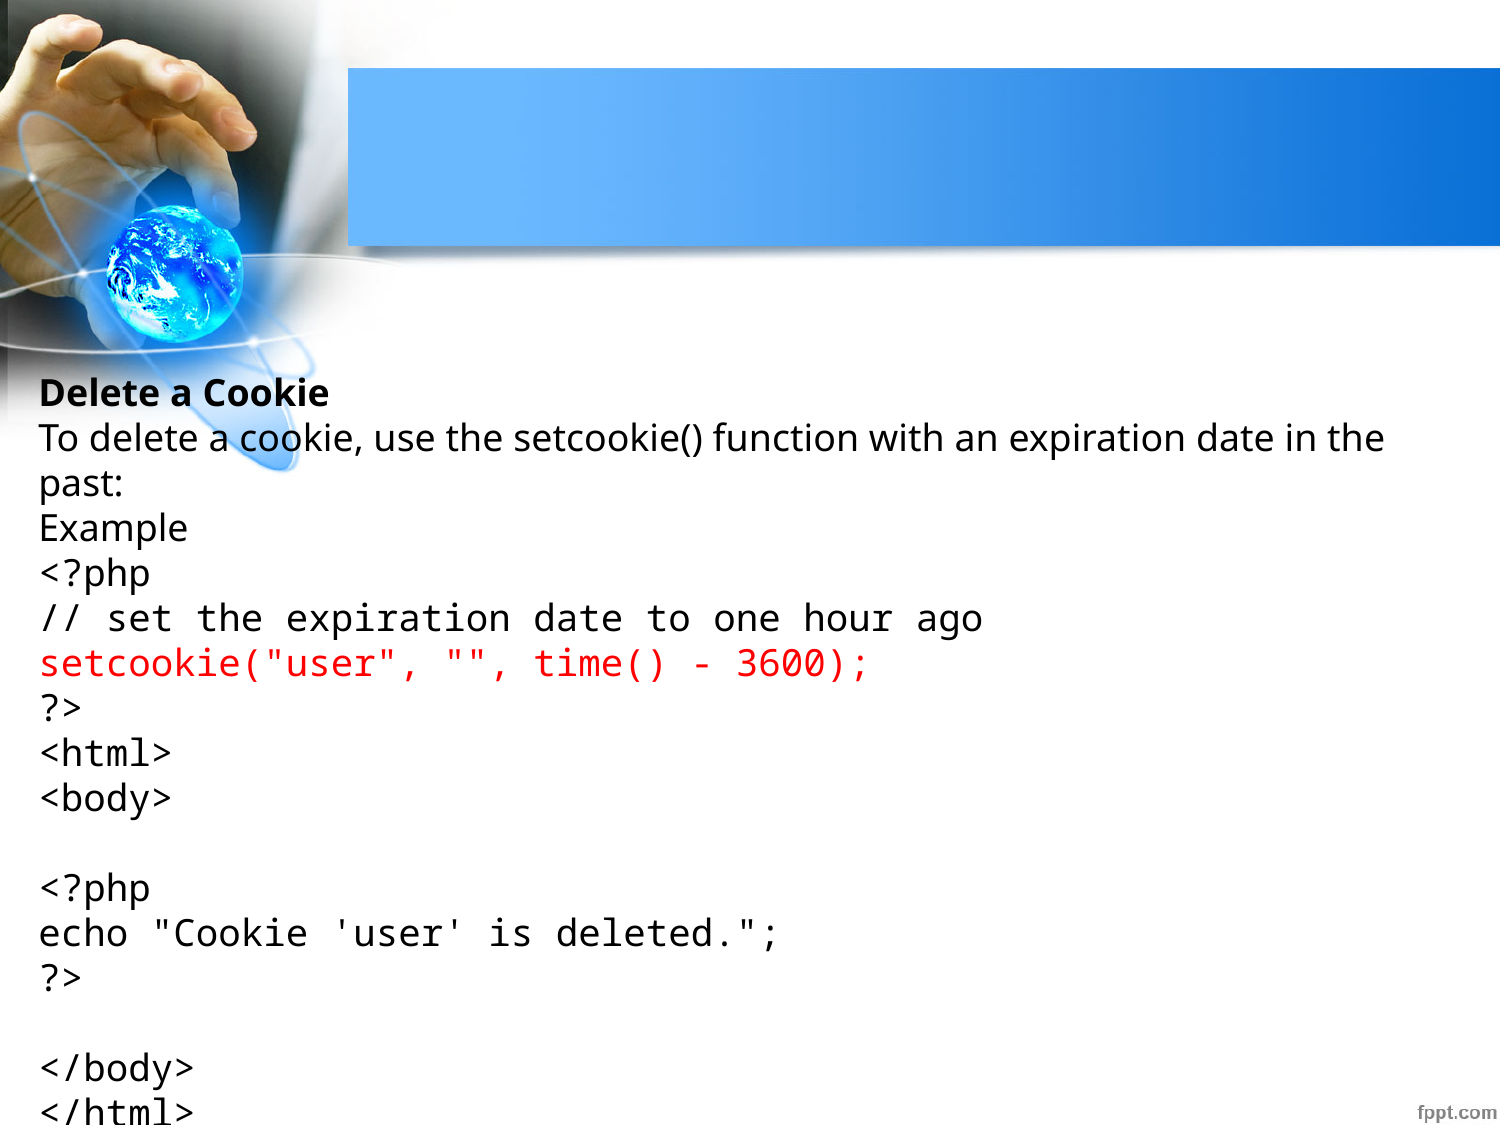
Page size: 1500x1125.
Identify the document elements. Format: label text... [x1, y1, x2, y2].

text_box Delete a Cookie To delete a cookie, use the setcookie() function with an expiration date in the past: Example <?php // set the expiration date to one hour ago setcookie("user", "", time() - 3600); ?> <html> <body> <?php echo "Cookie 'user' is deleted."; ?> </body> </html> [23, 362, 1477, 1125]
picture [0, 0, 1500, 1125]
